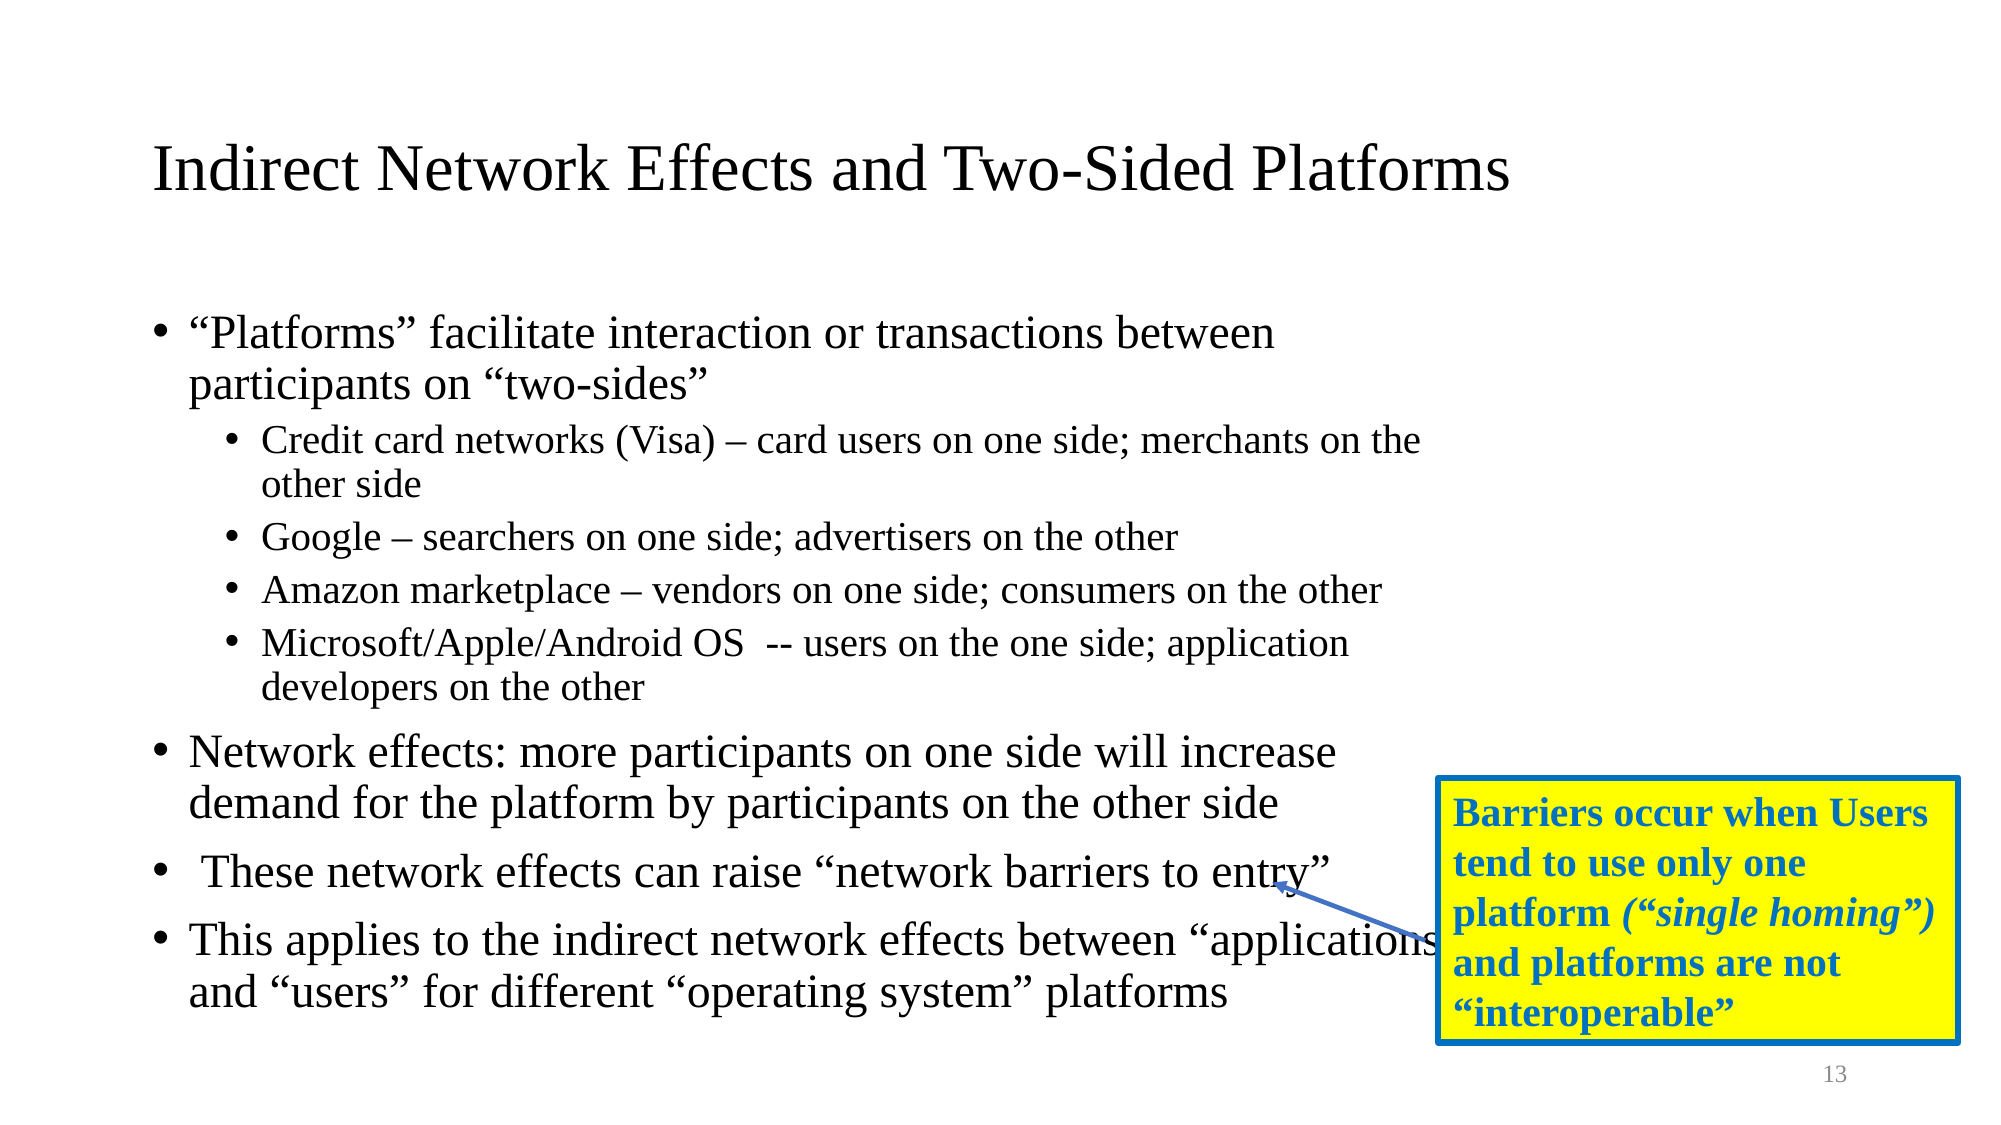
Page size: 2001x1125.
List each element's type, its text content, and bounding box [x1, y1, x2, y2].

title Indirect Network Effects and Two-Sided Platforms [137, 59, 1863, 278]
text_box Barriers occur when Users tend to use only one platform (“single homing”) and platforms are not “interoperable” [1438, 777, 1959, 1043]
list “Platforms” facilitate interaction or transactions between participants on “two-sides” Credit card networks (Visa) – card users on one side; merchants on the other side Google – searchers on one side; advertisers on the other Amazon marketplace – vendors on one side; consumers on the other Microsoft/Apple/Android OS -- users on the one side; application developers on the other Network effects: more participants on one side will increase demand for the platform by participants on the other side These network effects can raise “network barriers to entry” This applies to the indirect network effects between “applications” and “users” for different “operating system” platforms [137, 299, 1485, 1082]
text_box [1272, 882, 1426, 941]
slide_number 13 [1412, 1042, 1863, 1103]
